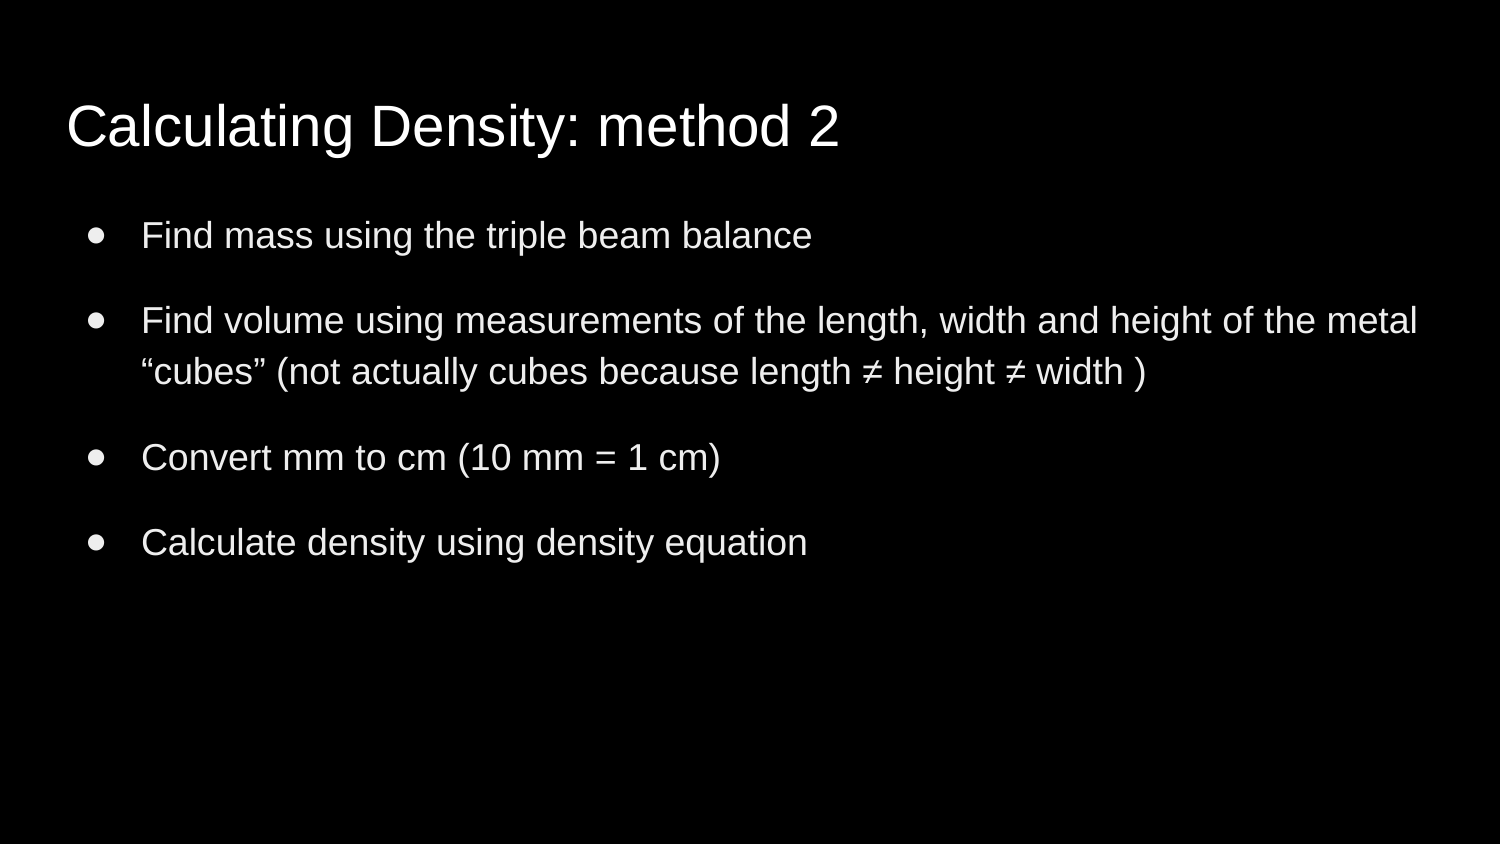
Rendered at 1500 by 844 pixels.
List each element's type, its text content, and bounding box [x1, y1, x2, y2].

title Calculating Density: method 2 [51, 72, 1449, 167]
list Find mass using the triple beam balance Find volume using measurements of the length, width and height of the metal “cubes” (not actually cubes because length ≠ height ≠ width ) Convert mm to cm (10 mm = 1 cm) Calculate density using density equation [51, 189, 1449, 750]
